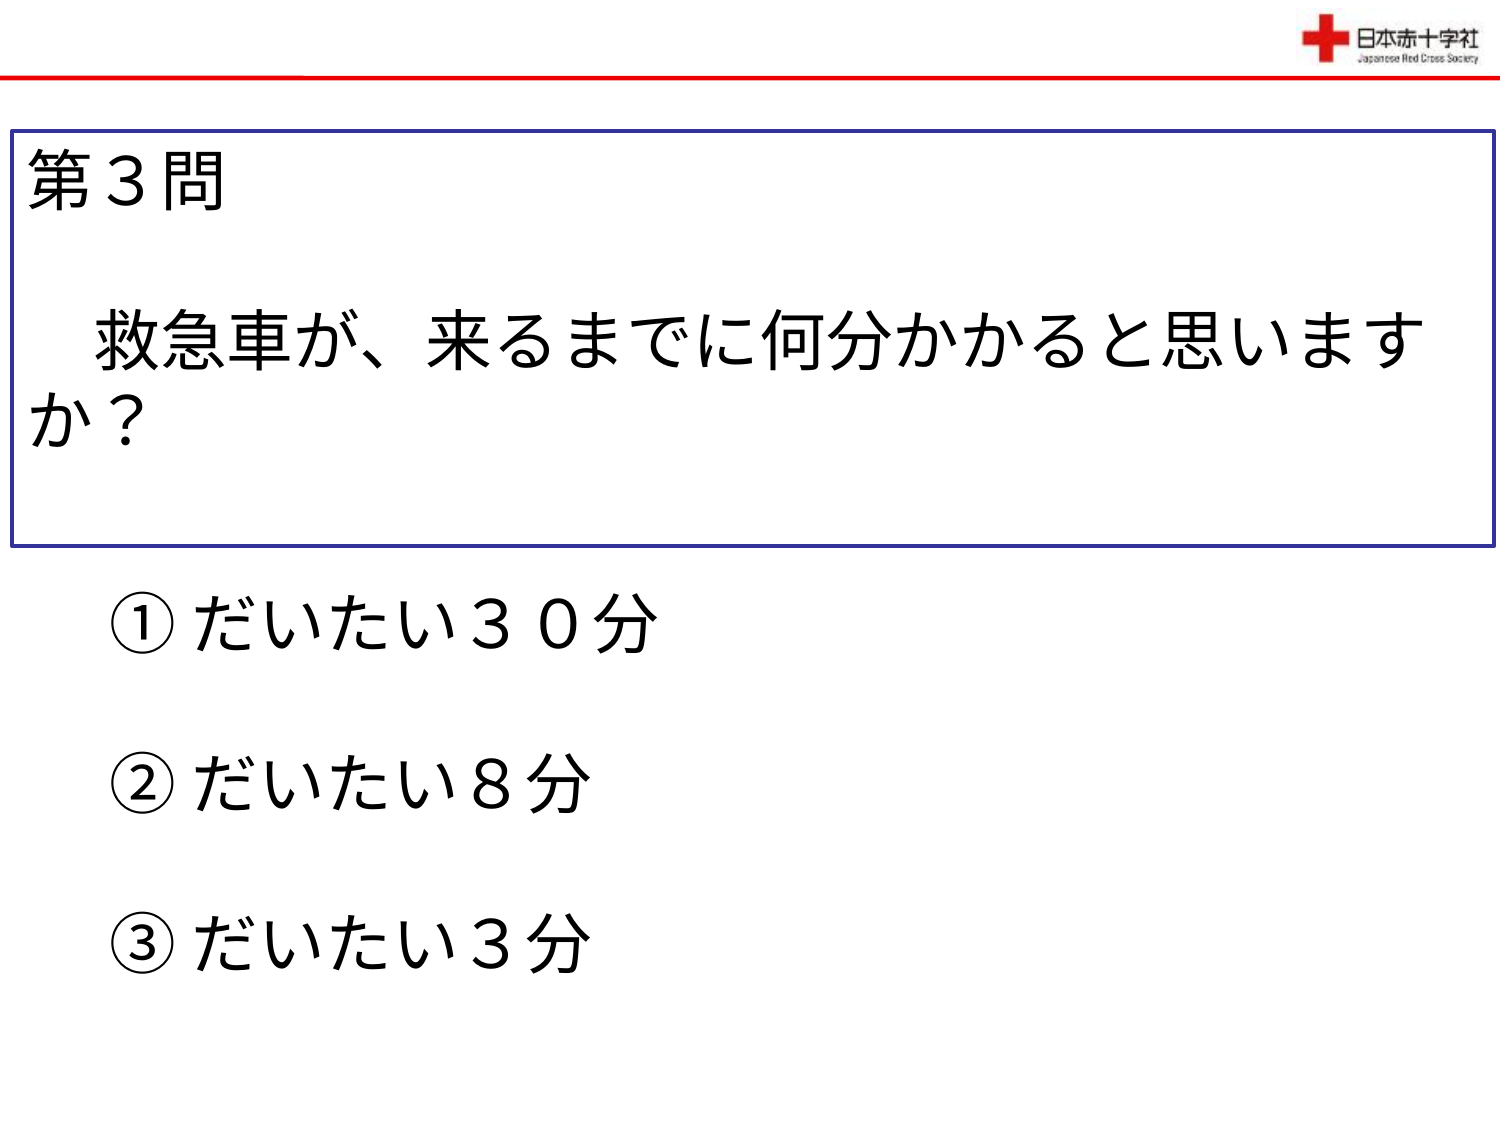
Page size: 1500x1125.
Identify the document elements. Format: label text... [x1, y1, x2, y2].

picture [1296, 8, 1486, 66]
text_box 第３問 救急車が、来るまでに何分かかると思いますか？ [10, 129, 1496, 548]
text_box ①だいたい３０分 ②だいたい８分 ③だいたい３分 [94, 574, 1500, 989]
